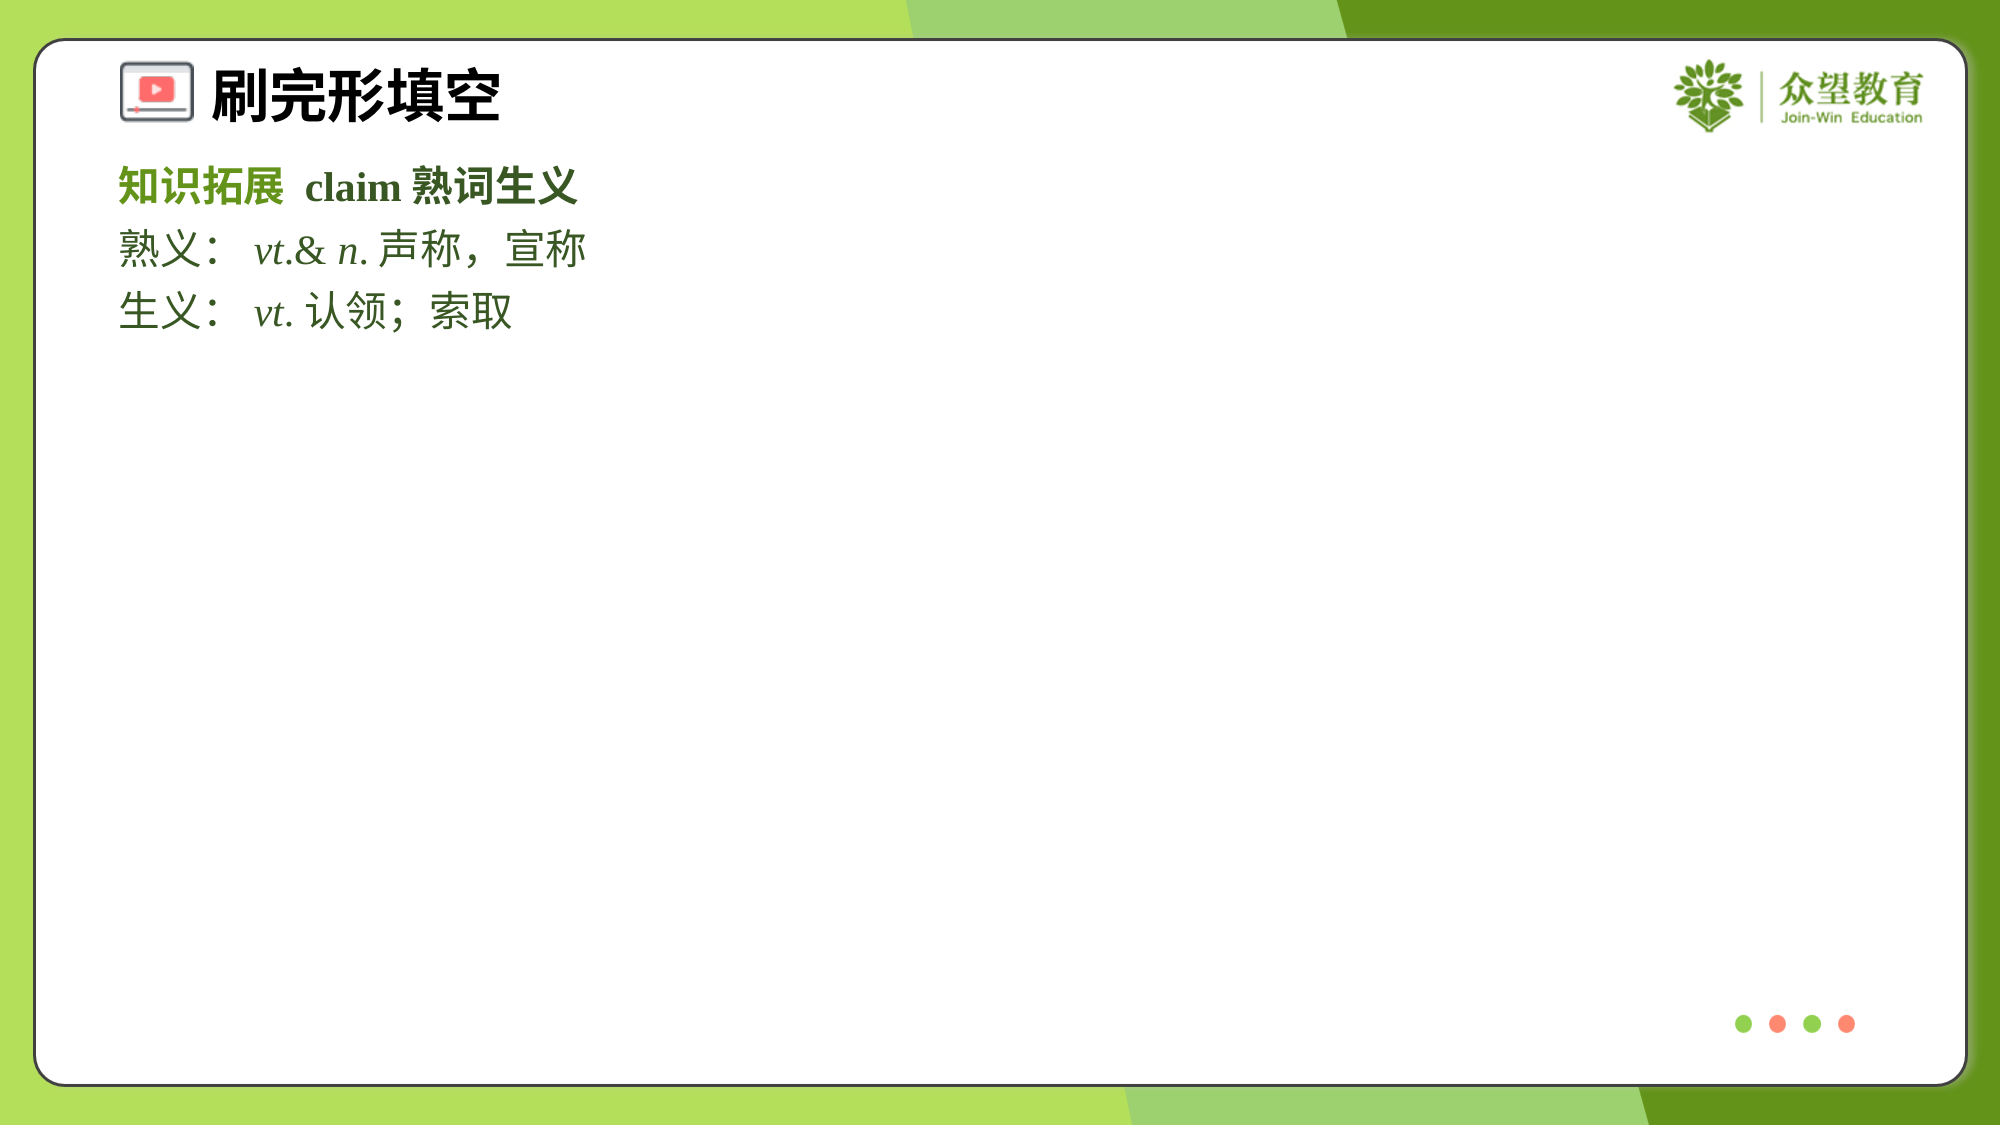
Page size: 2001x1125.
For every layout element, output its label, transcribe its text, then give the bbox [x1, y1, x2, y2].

picture [0, 0, 2000, 1125]
text_box 知识拓展 claim熟词生义 熟义：vt.& n.声称，宣称 生义：vt.认领；索取 [118, 147, 1883, 331]
